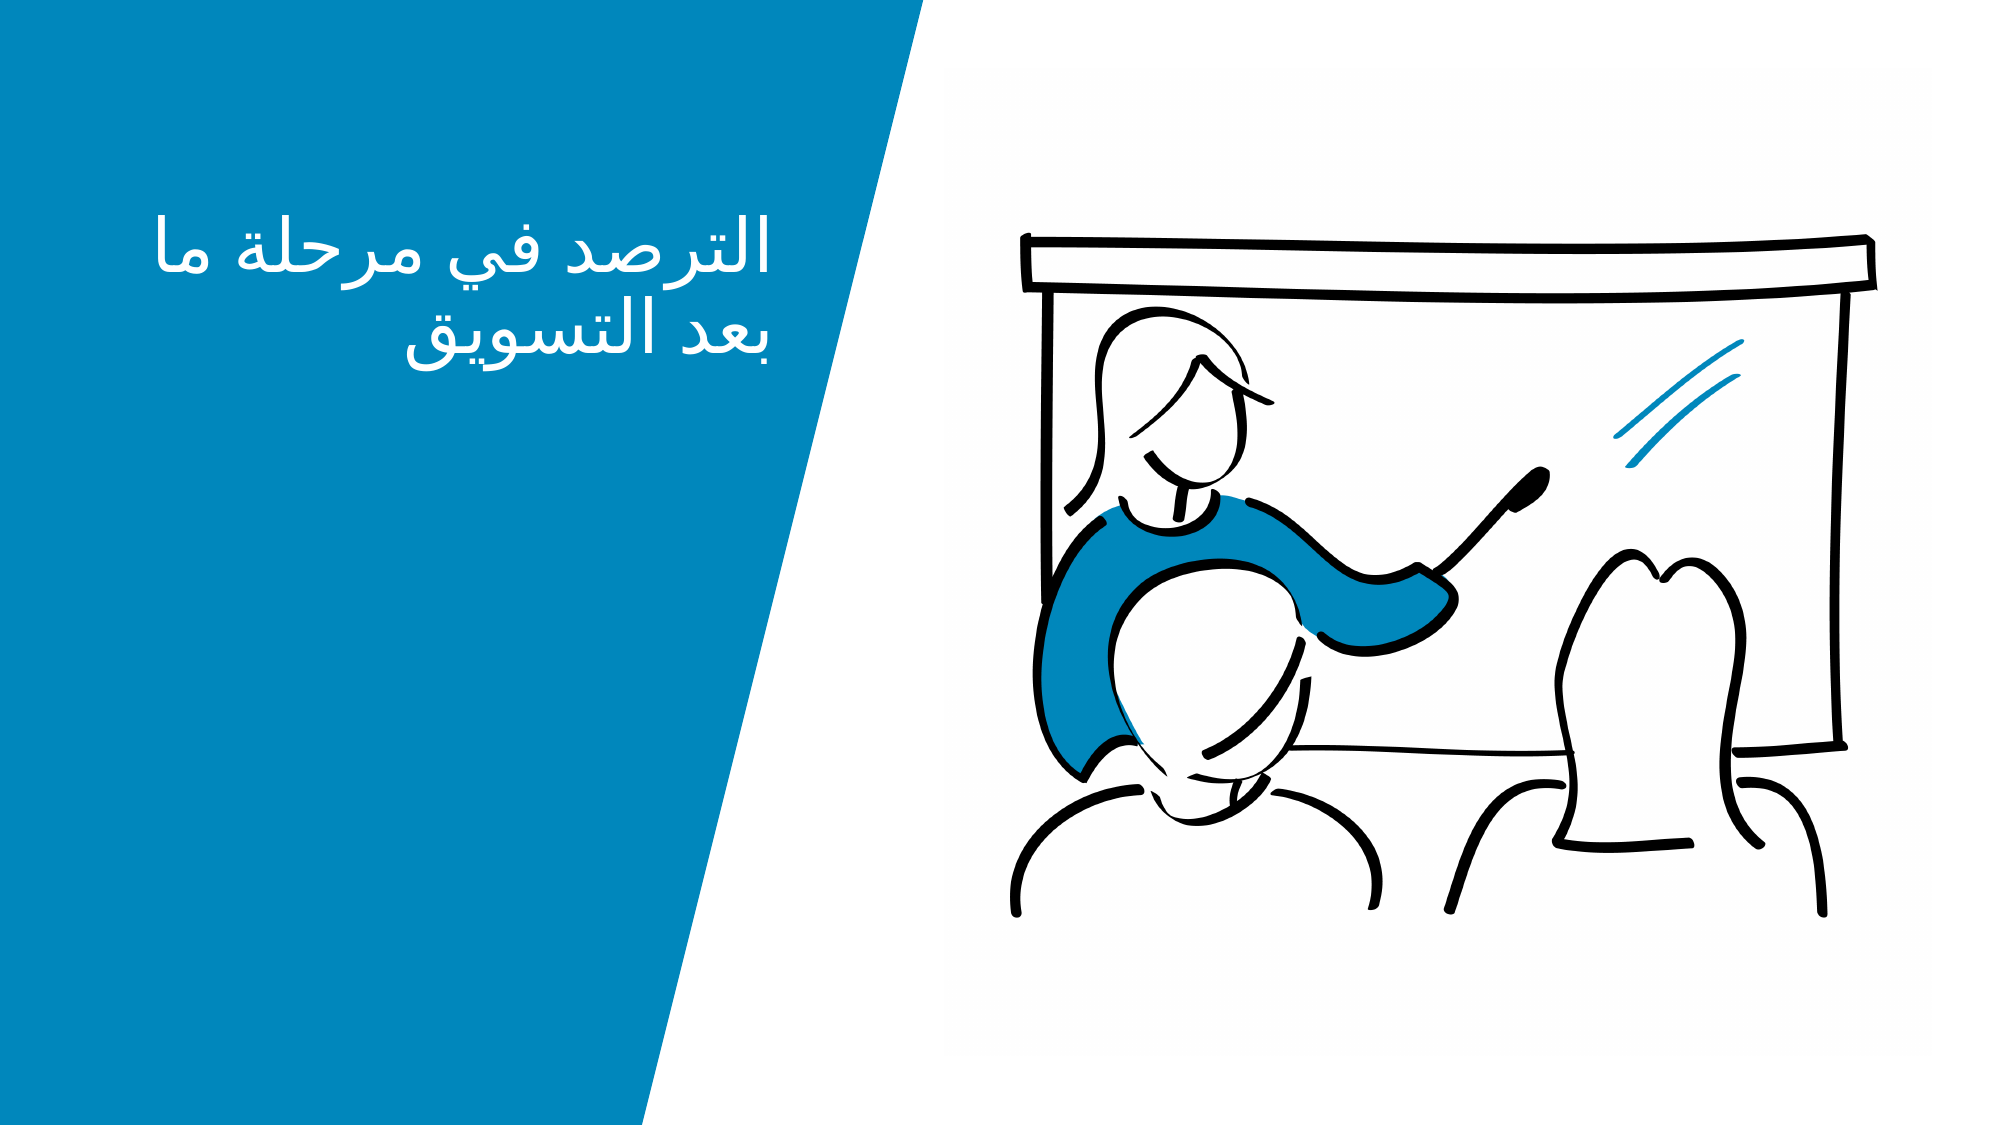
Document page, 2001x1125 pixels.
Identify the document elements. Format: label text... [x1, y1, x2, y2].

picture [944, 68, 1932, 1056]
title الترصد في مرحلة ما بعد التسويق [136, 0, 775, 371]
